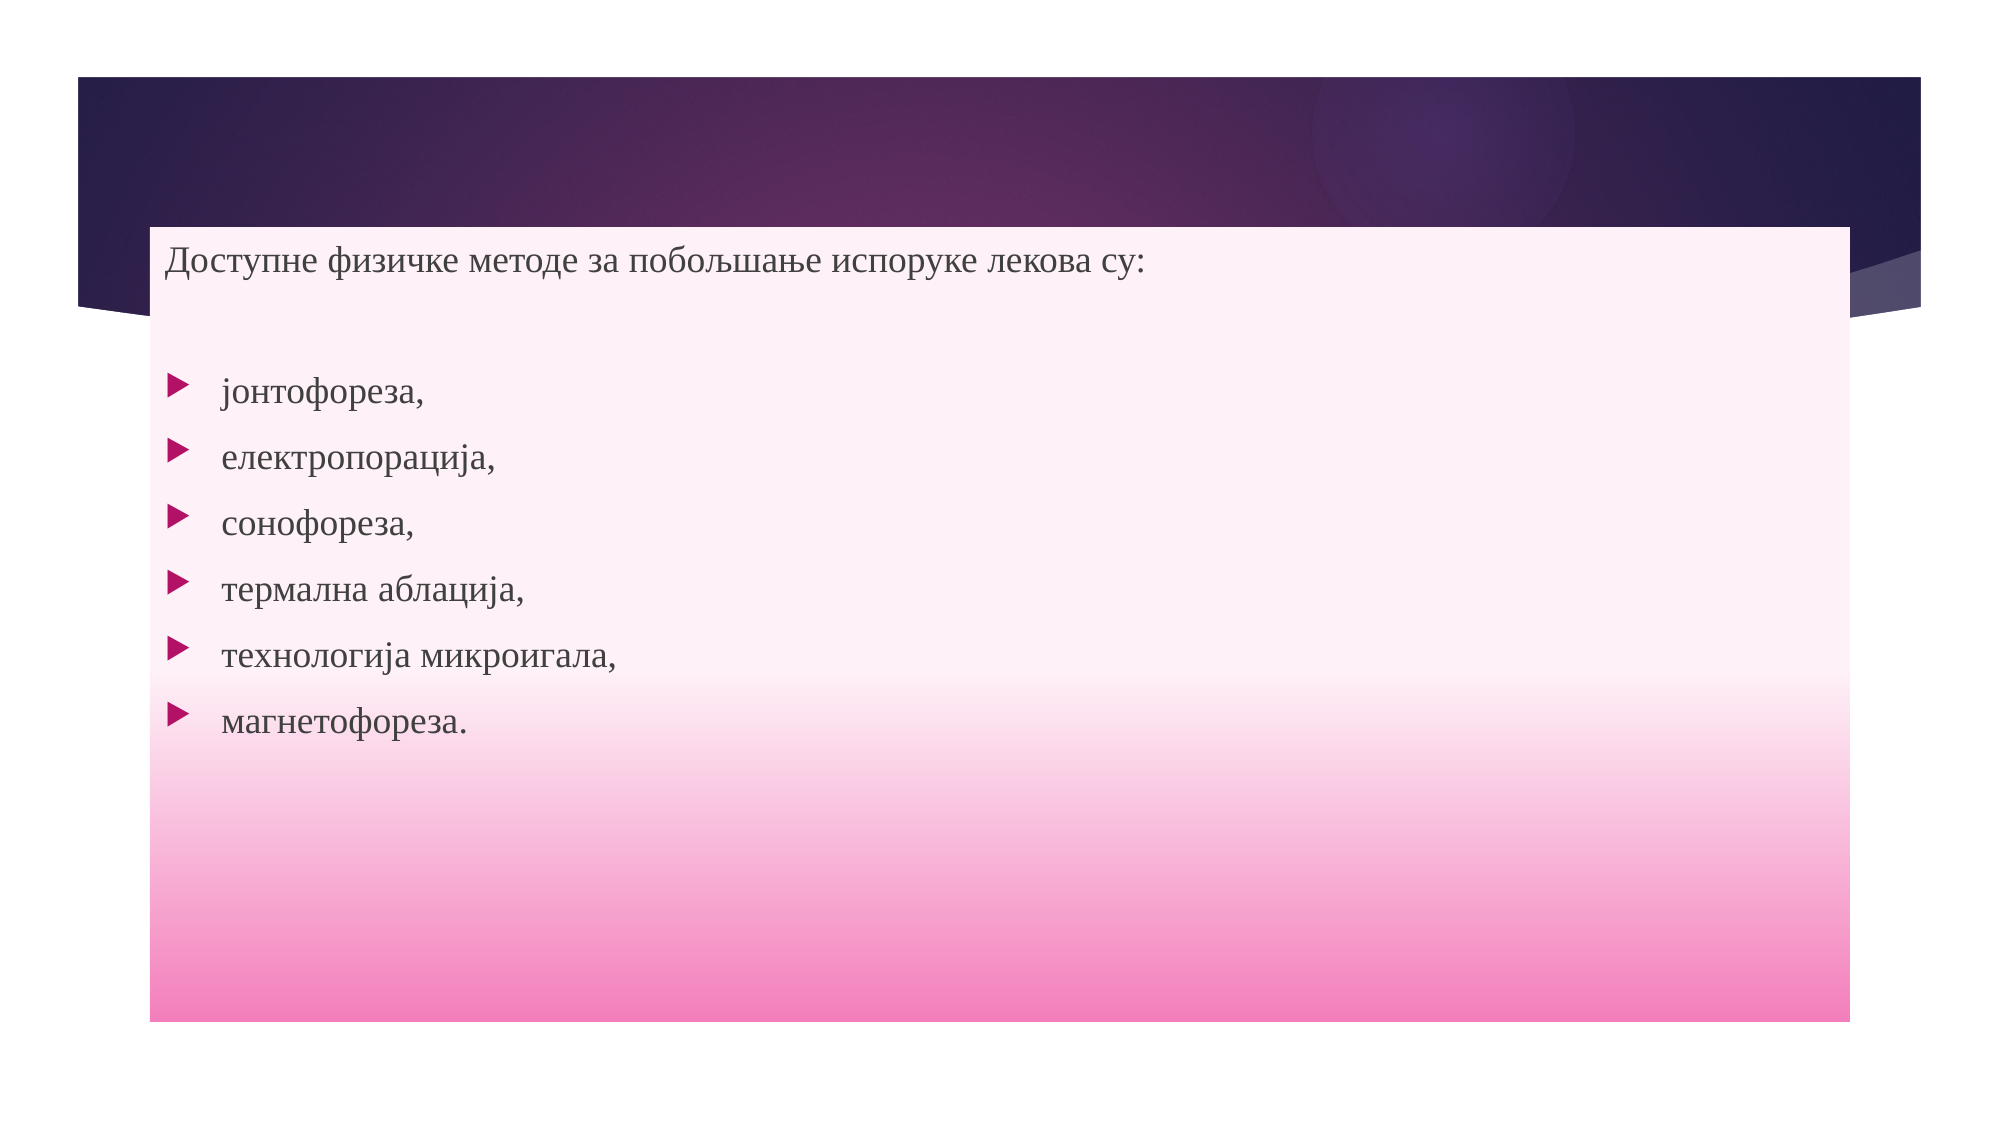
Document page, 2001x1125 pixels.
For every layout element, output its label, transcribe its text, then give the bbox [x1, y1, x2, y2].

list Доступне физичке методе за побољшање испоруке лекова су: јонтофореза, електропорација, сонофореза, термална аблација, технологија микроигала, магнетофореза. [149, 227, 1850, 1022]
